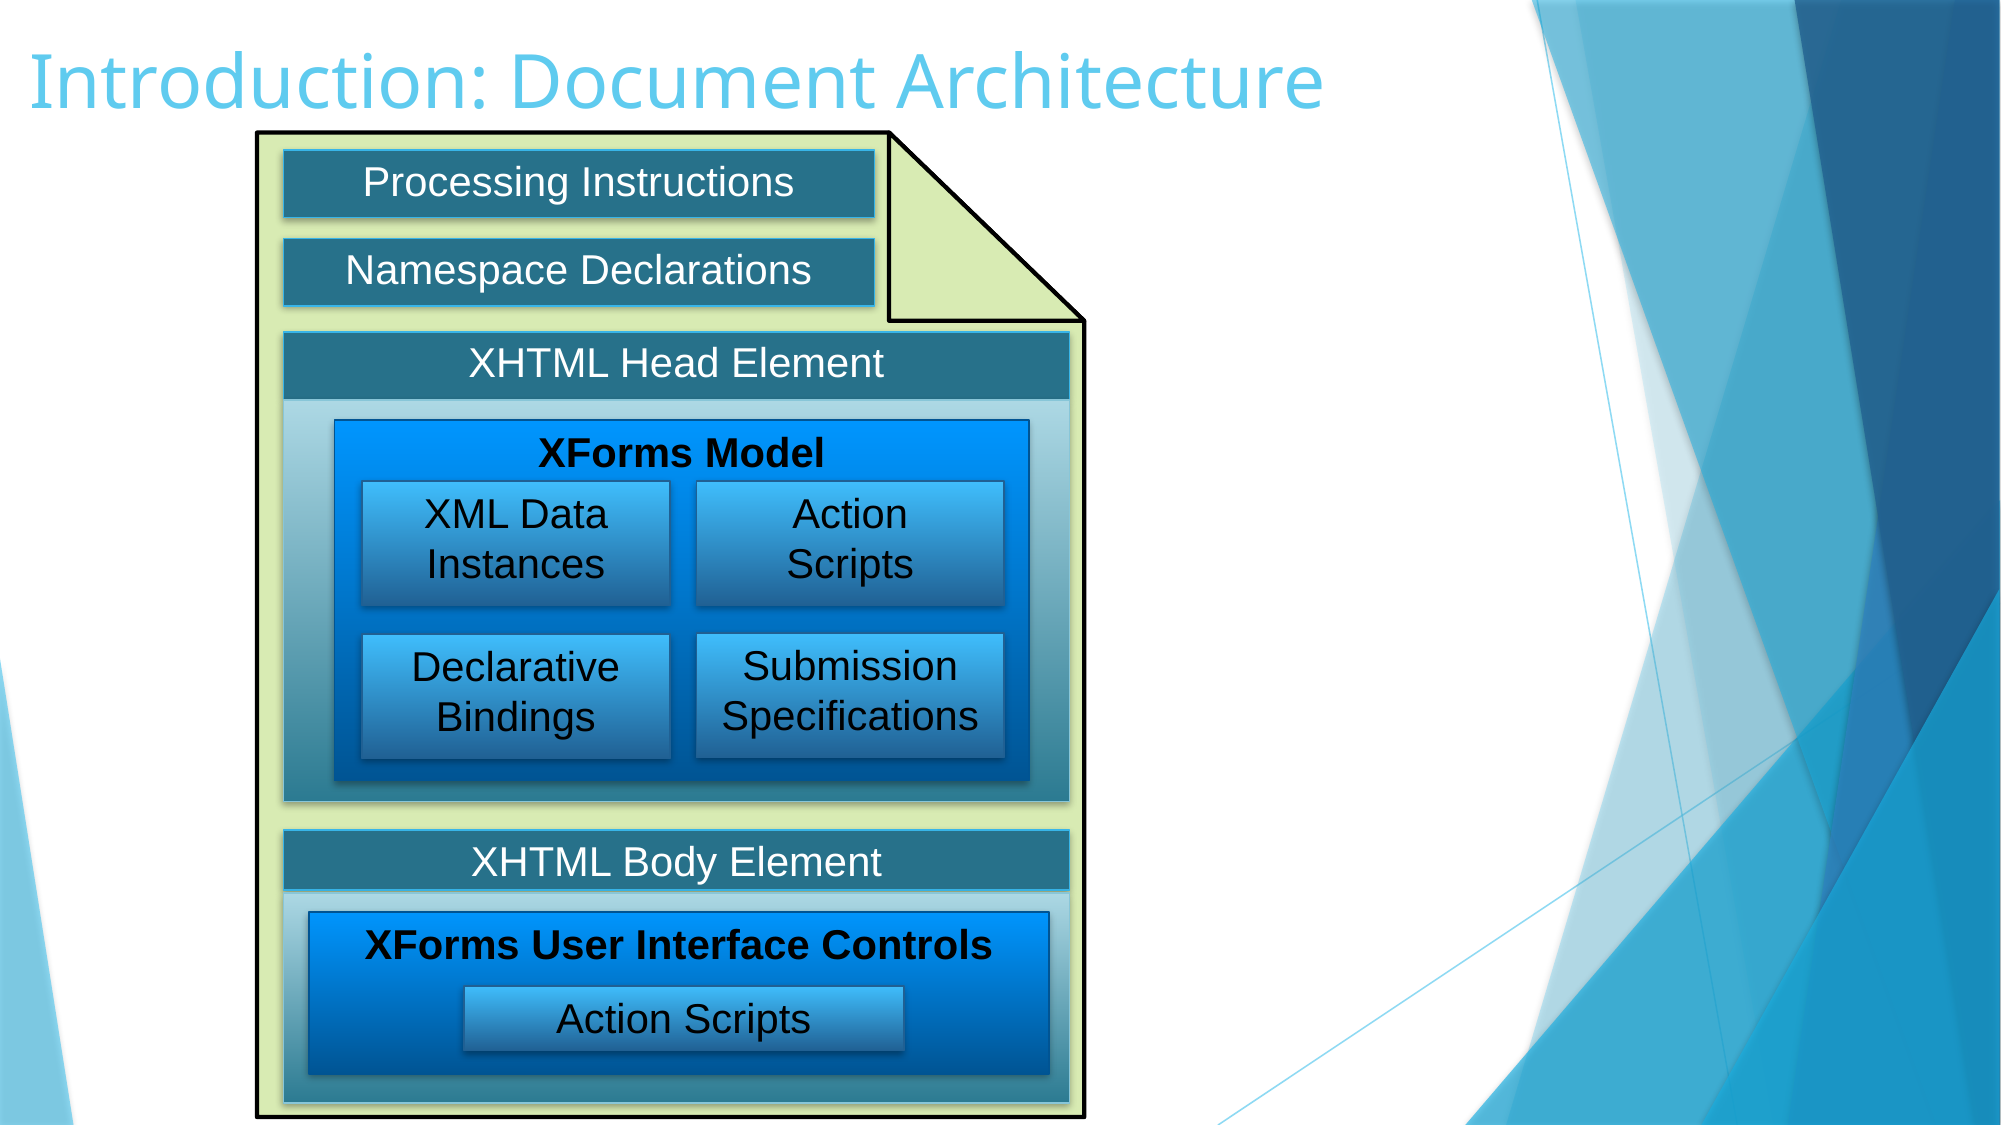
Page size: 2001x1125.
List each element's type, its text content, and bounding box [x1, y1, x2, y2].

text_box [256, 132, 1085, 1118]
text_box XForms User Interface Controls [308, 911, 1050, 1074]
text_box [283, 892, 1070, 1104]
text_box Submission Specifications [696, 633, 1005, 758]
text_box XML Data Instances [362, 481, 670, 606]
text_box XHTML Head Element [283, 331, 1070, 400]
text_box Action Scripts [463, 985, 904, 1051]
text_box XHTML Body Element [283, 830, 1070, 891]
text_box XForms Model [334, 420, 1029, 781]
title Introduction: Document Architecture [14, 25, 1522, 134]
text_box [283, 400, 1070, 802]
text_box Processing Instructions [283, 150, 875, 218]
text_box Namespace Declarations [283, 238, 875, 306]
text_box Action Scripts [696, 481, 1005, 606]
text_box Declarative Bindings [362, 633, 670, 759]
